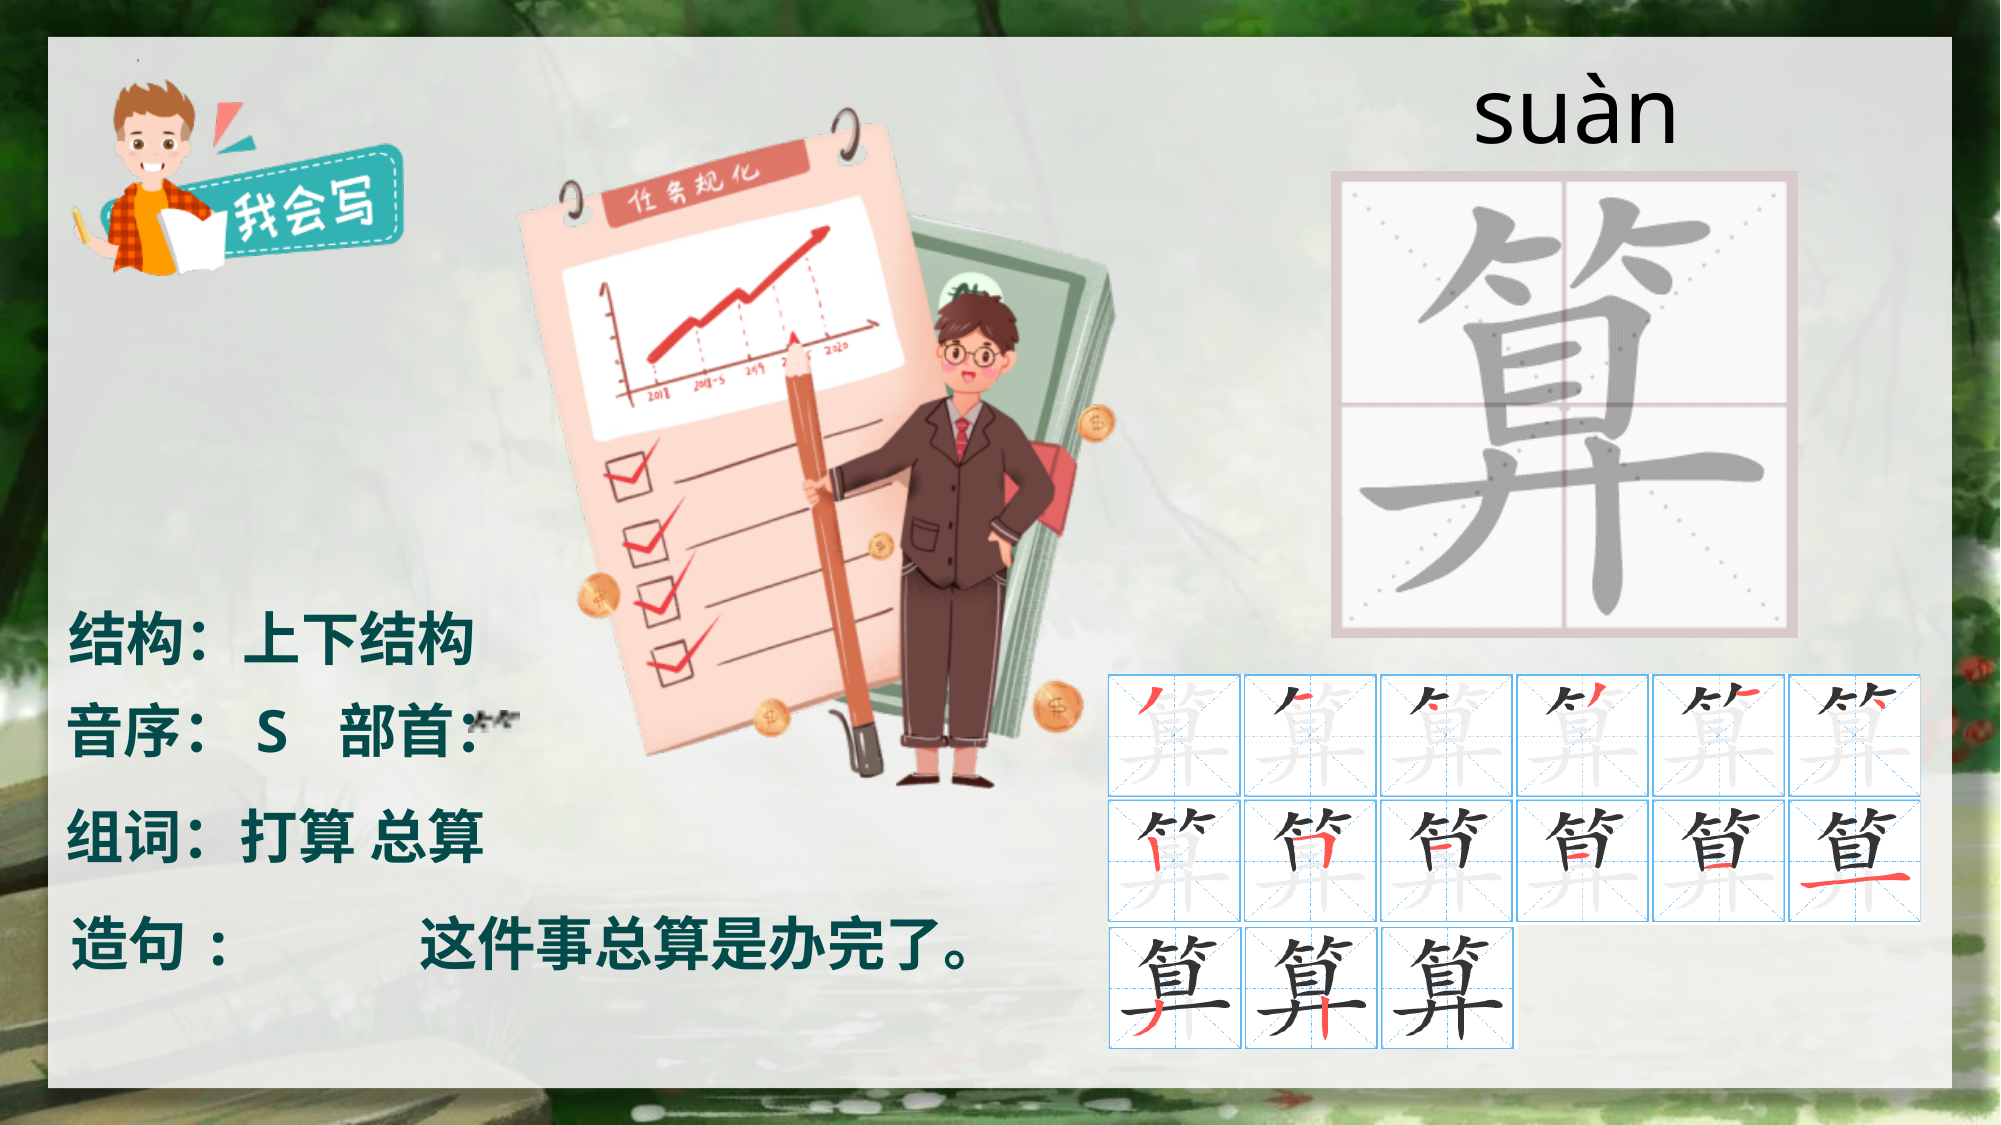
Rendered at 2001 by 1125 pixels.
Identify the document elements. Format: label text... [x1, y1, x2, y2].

picture [0, 0, 2000, 1125]
text_box 组词：打算 总算 [50, 793, 313, 878]
text_box 结构：上下结构 [53, 594, 313, 679]
picture [1331, 171, 1798, 638]
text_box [1107, 674, 1921, 1049]
text_box 造句: 这件事总算是办完了。 [55, 899, 1107, 984]
text_box suàn [1457, 0, 2000, 170]
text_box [50, 687, 682, 773]
